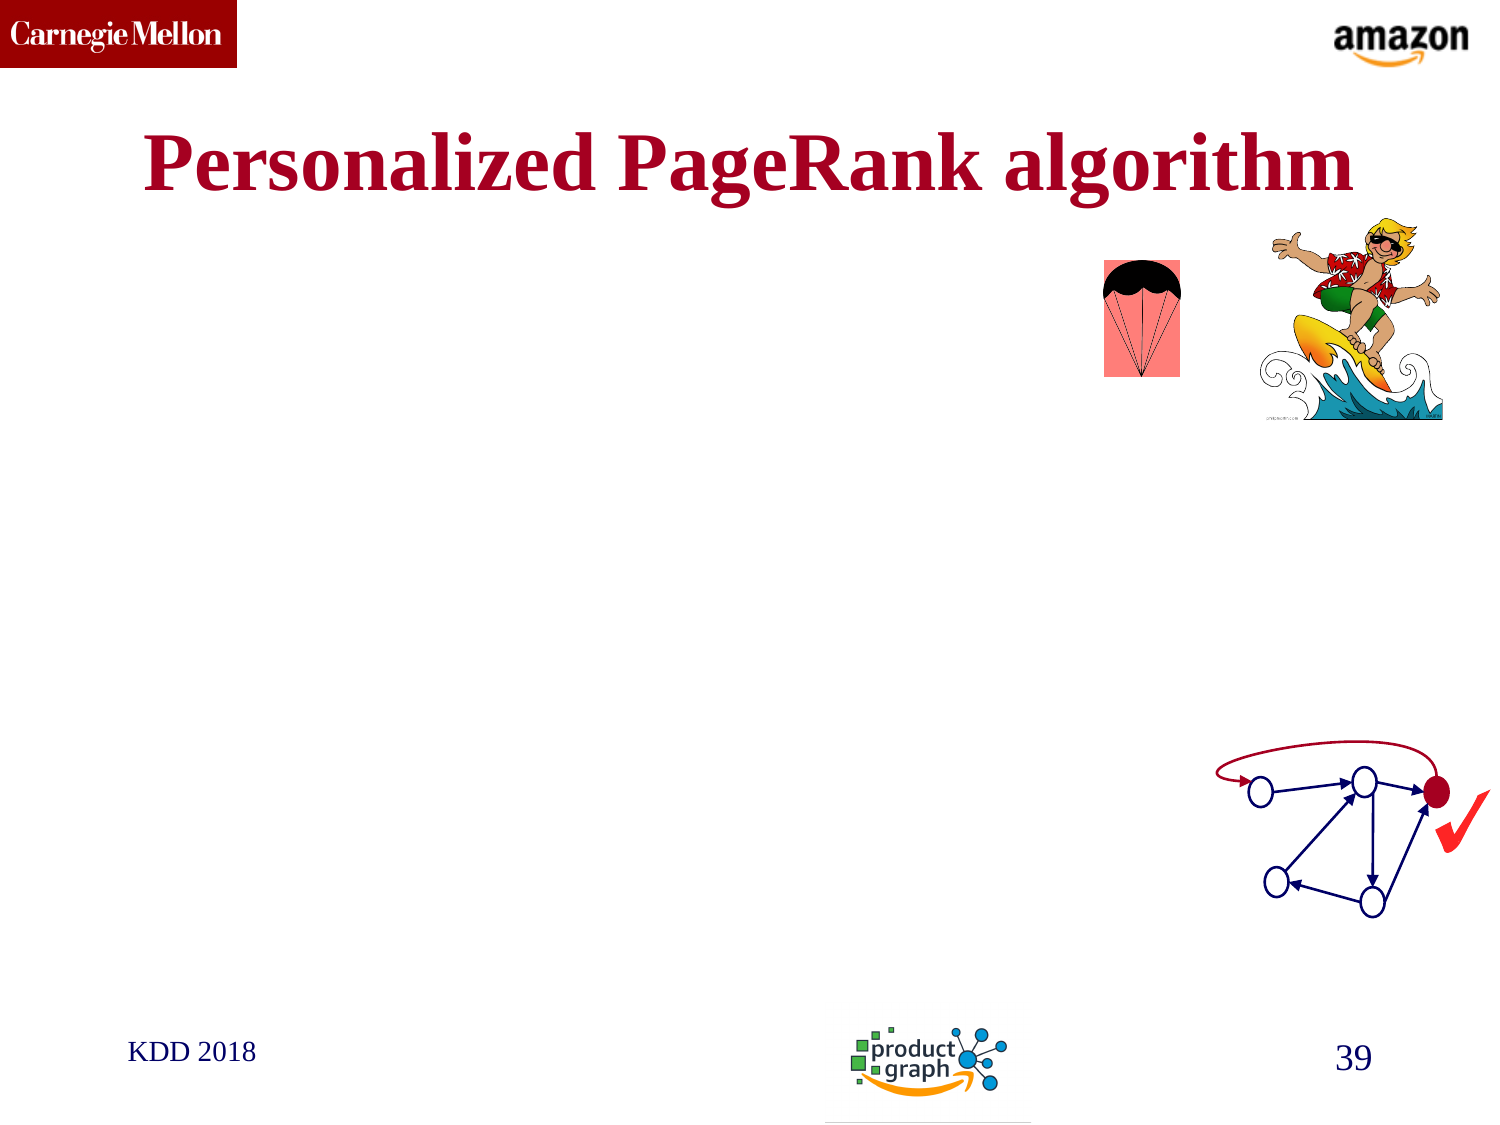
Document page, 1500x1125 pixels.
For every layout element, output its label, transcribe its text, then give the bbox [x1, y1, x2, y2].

picture [1256, 212, 1449, 425]
slide_number 39 [1074, 1024, 1388, 1101]
slide_number KDD 2018 [112, 1024, 426, 1101]
picture [1322, 4, 1484, 88]
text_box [1248, 766, 1449, 918]
picture [1435, 789, 1491, 854]
picture [0, 0, 237, 68]
picture [1103, 259, 1181, 377]
title Personalized PageRank algorithm [112, 99, 1388, 213]
